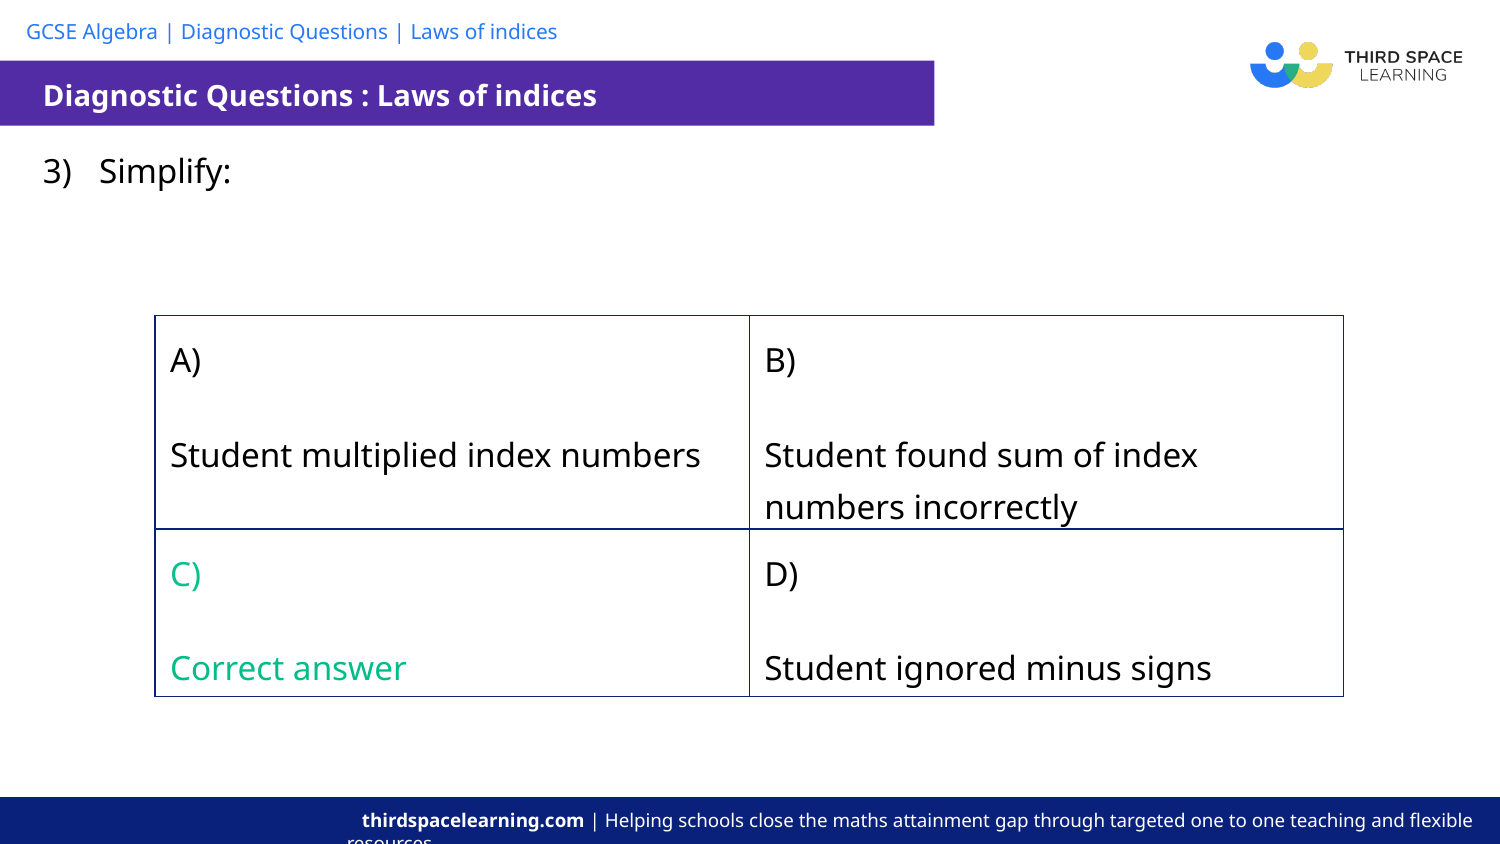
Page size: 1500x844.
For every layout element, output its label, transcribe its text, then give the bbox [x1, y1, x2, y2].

picture [1250, 33, 1465, 99]
text_box Diagnostic Questions : Laws of indices [27, 61, 778, 127]
